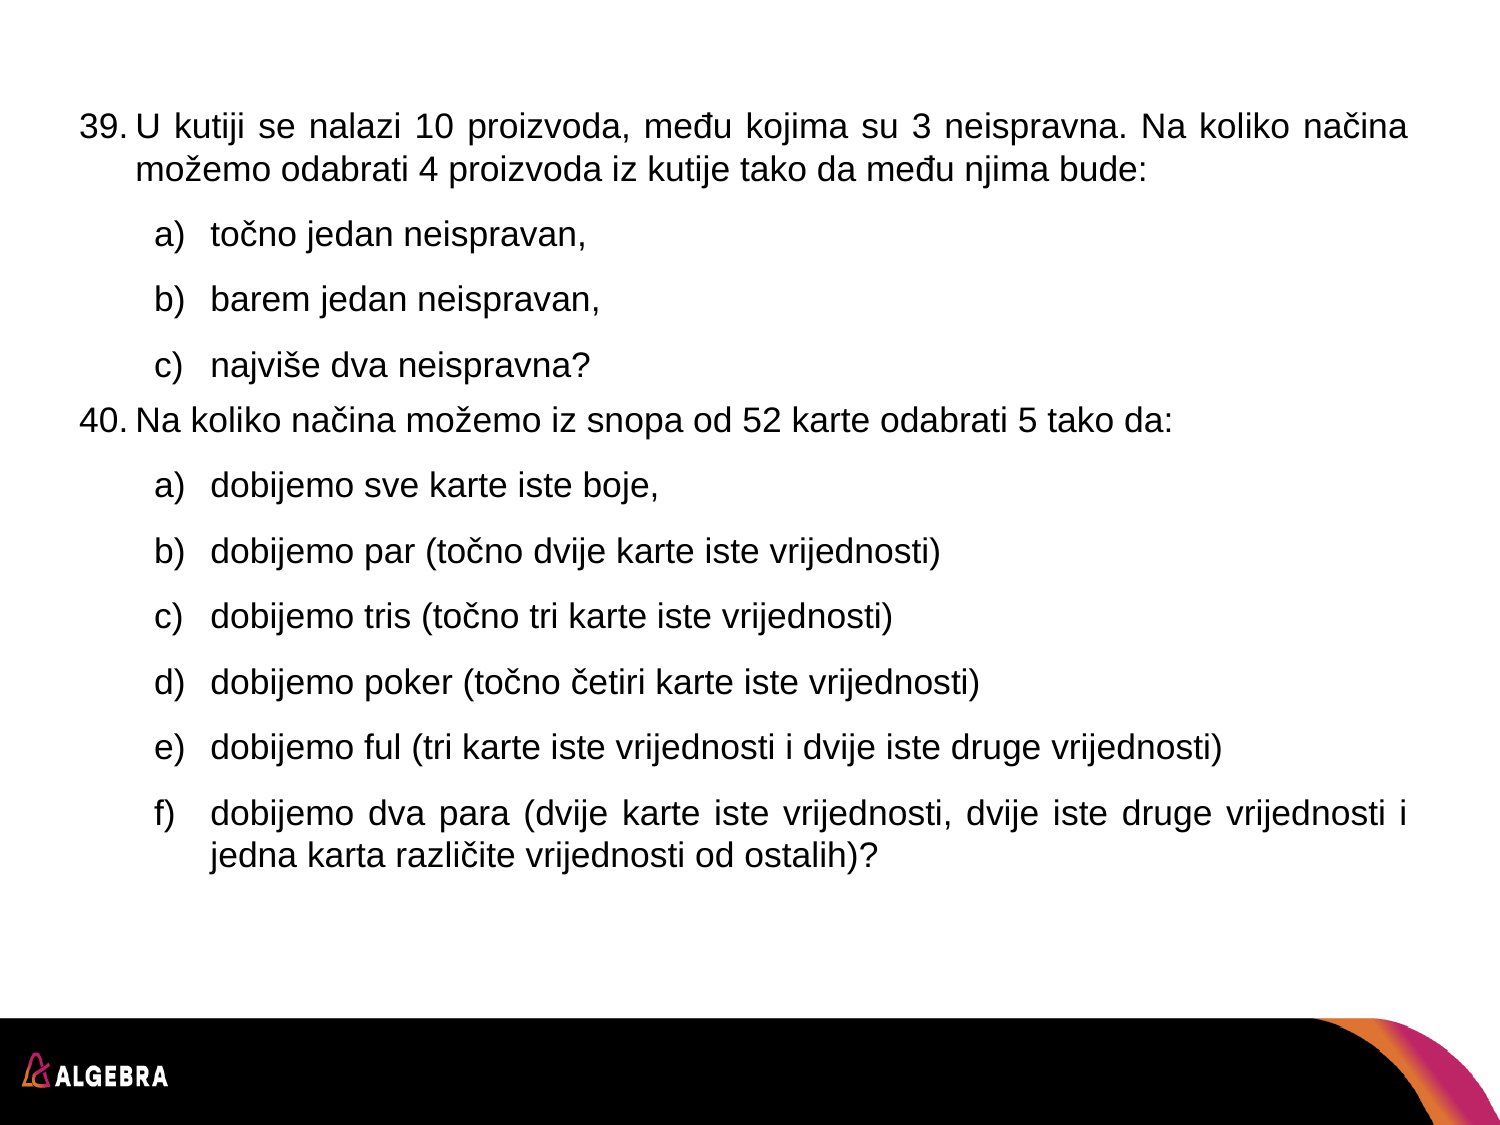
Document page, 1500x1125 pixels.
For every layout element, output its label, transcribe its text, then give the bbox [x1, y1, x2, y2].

picture [0, 0, 1500, 1125]
list U kutiji se nalazi 10 proizvoda, među kojima su 3 neispravna. Na koliko načina možemo odabrati 4 proizvoda iz kutije tako da među njima bude: točno jedan neispravan, barem jedan neispravan, najviše dva neispravna? Na koliko načina možemo iz snopa od 52 karte odabrati 5 tako da: dobijemo sve karte iste boje, dobijemo par (točno dvije karte iste vrijednosti) dobijemo tris (točno tri karte iste vrijednosti) dobijemo poker (točno četiri karte iste vrijednosti) dobijemo ful (tri karte iste vrijednosti i dvije iste druge vrijednosti) dobijemo dva para (dvije karte iste vrijednosti, dvije iste druge vrijednosti i jedna karta različite vrijednosti od ostalih)? [64, 95, 1424, 874]
